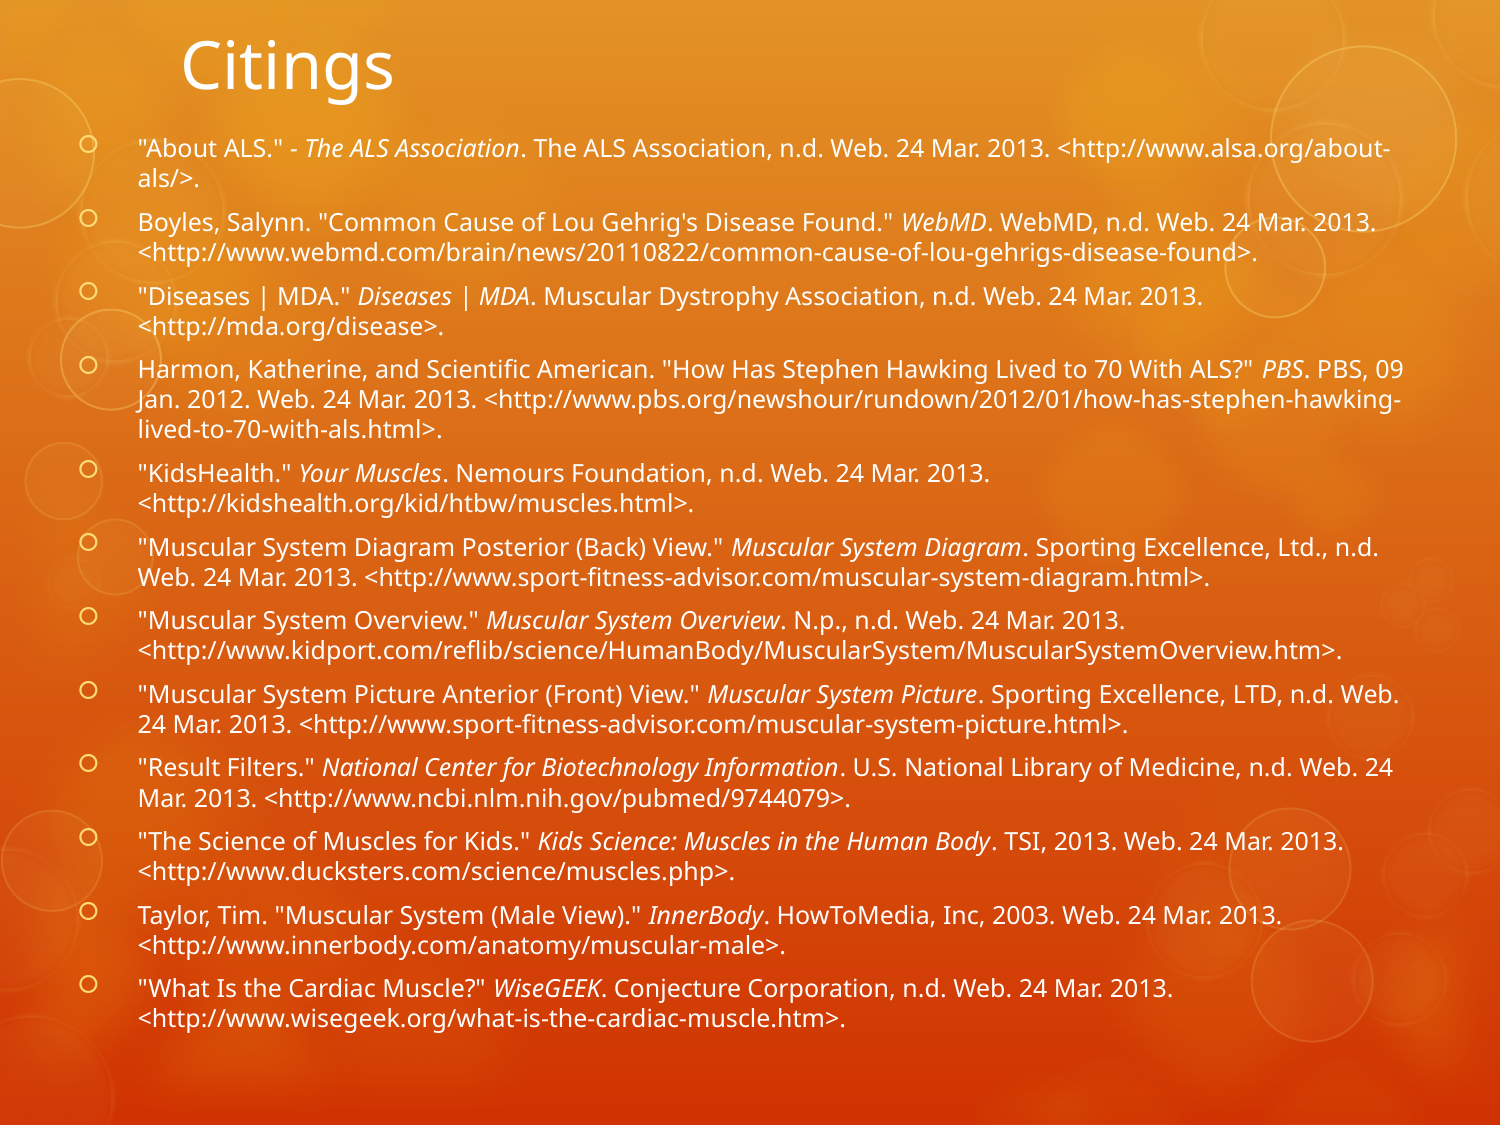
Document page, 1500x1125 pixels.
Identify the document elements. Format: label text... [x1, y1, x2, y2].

list "About ALS." - The ALS Association. The ALS Association, n.d. Web. 24 Mar. 2013. <http://www.alsa.org/about-als/>. Boyles, Salynn. "Common Cause of Lou Gehrig's Disease Found." WebMD. WebMD, n.d. Web. 24 Mar. 2013. <http://www.webmd.com/brain/news/20110822/common-cause-of-lou-gehrigs-disease-found>. "Diseases | MDA." Diseases | MDA. Muscular Dystrophy Association, n.d. Web. 24 Mar. 2013. <http://mda.org/disease>. Harmon, Katherine, and Scientific American. "How Has Stephen Hawking Lived to 70 With ALS?" PBS. PBS, 09 Jan. 2012. Web. 24 Mar. 2013. <http://www.pbs.org/newshour/rundown/2012/01/how-has-stephen-hawking-lived-to-70-with-als.html>. "KidsHealth." Your Muscles. Nemours Foundation, n.d. Web. 24 Mar. 2013. <http://kidshealth.org/kid/htbw/muscles.html>. "Muscular System Diagram Posterior (Back) View." Muscular System Diagram. Sporting Excellence, Ltd., n.d. Web. 24 Mar. 2013. <http://www.sport-fitness-advisor.com/muscular-system-diagram.html>. "Muscular System Overview." Muscular System Overview. N.p., n.d. Web. 24 Mar. 2013. <http://www.kidport.com/reflib/science/HumanBody/MuscularSystem/MuscularSystemOverview.htm>. "Muscular System Picture Anterior (Front) View." Muscular System Picture. Sporting Excellence, LTD, n.d. Web. 24 Mar. 2013. <http://www.sport-fitness-advisor.com/muscular-system-picture.html>. "Result Filters." National Center for Biotechnology Information. U.S. National Library of Medicine, n.d. Web. 24 Mar. 2013. <http://www.ncbi.nlm.nih.gov/pubmed/9744079>. "The Science of Muscles for Kids." Kids Science: Muscles in the Human Body. TSI, 2013. Web. 24 Mar. 2013. <http://www.ducksters.com/science/muscles.php>. Taylor, Tim. "Muscular System (Male View)." InnerBody. HowToMedia, Inc, 2003. Web. 24 Mar. 2013. <http://www.innerbody.com/anatomy/muscular-male>. "What Is the Cardiac Muscle?" WiseGEEK. Conjecture Corporation, n.d. Web. 24 Mar. 2013. <http://www.wisegeek.org/what-is-the-cardiac-muscle.htm>. [62, 125, 1438, 1050]
title Citings [165, 24, 1335, 100]
